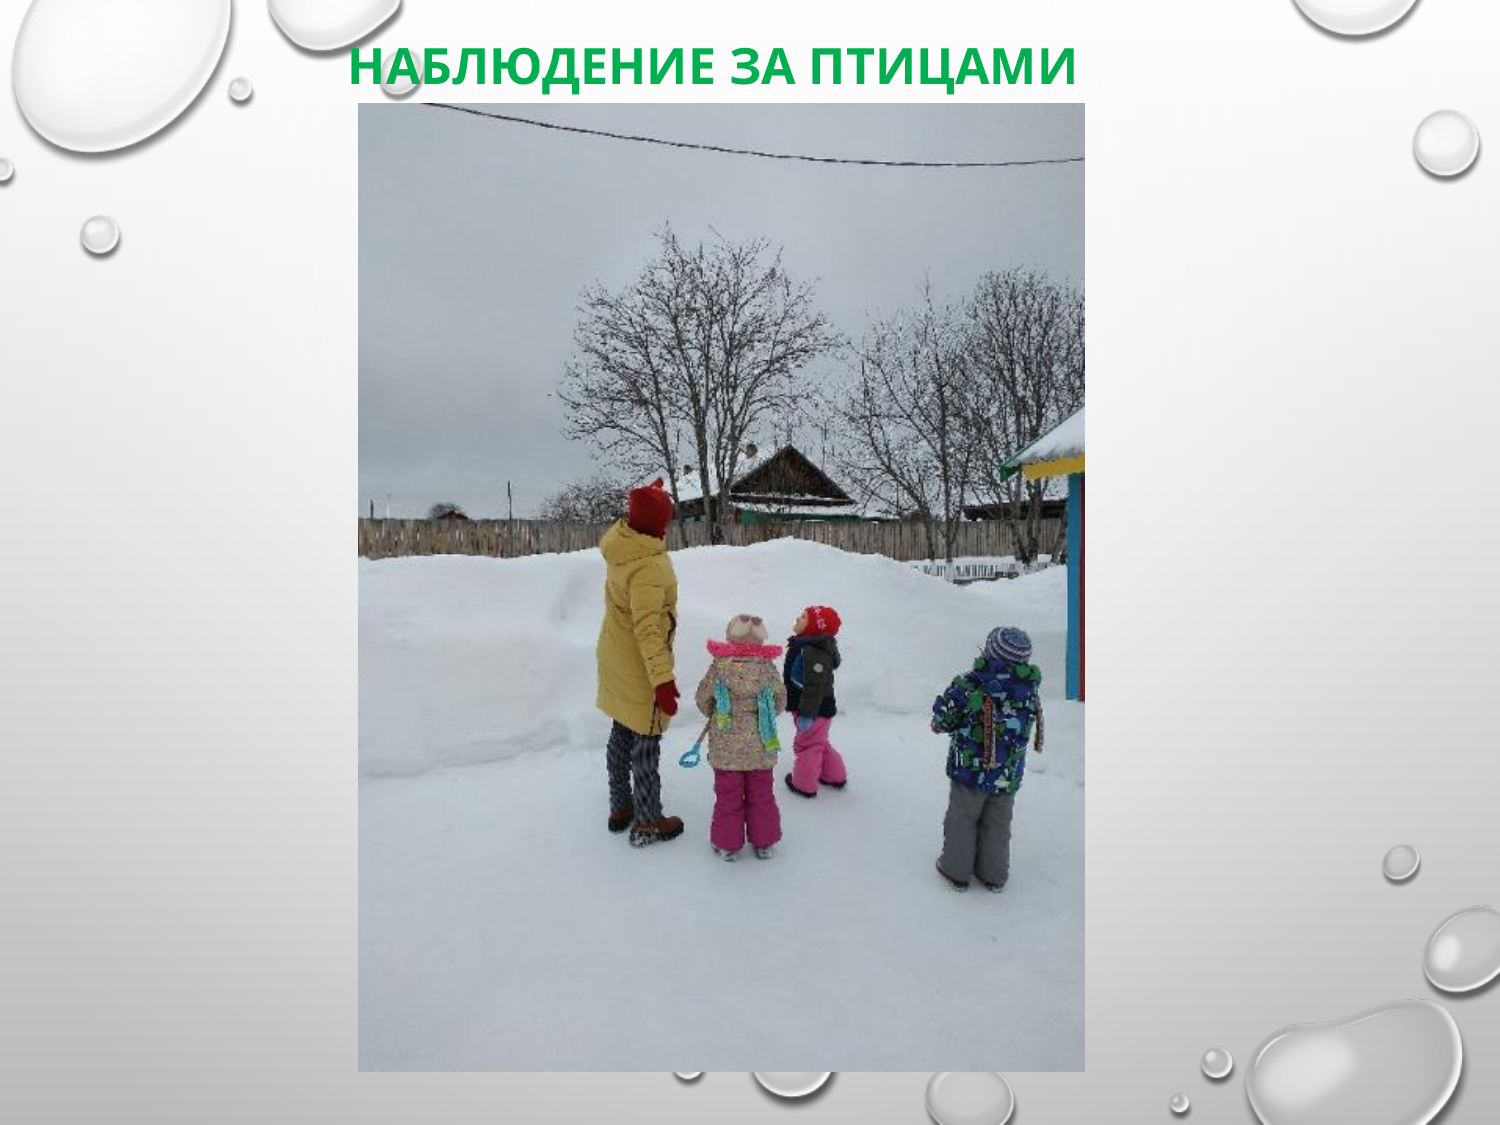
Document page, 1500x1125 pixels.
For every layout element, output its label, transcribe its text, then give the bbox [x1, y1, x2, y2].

picture [0, 0, 1500, 1125]
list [358, 103, 1086, 1073]
title Наблюдение за птицами [112, 33, 1315, 104]
